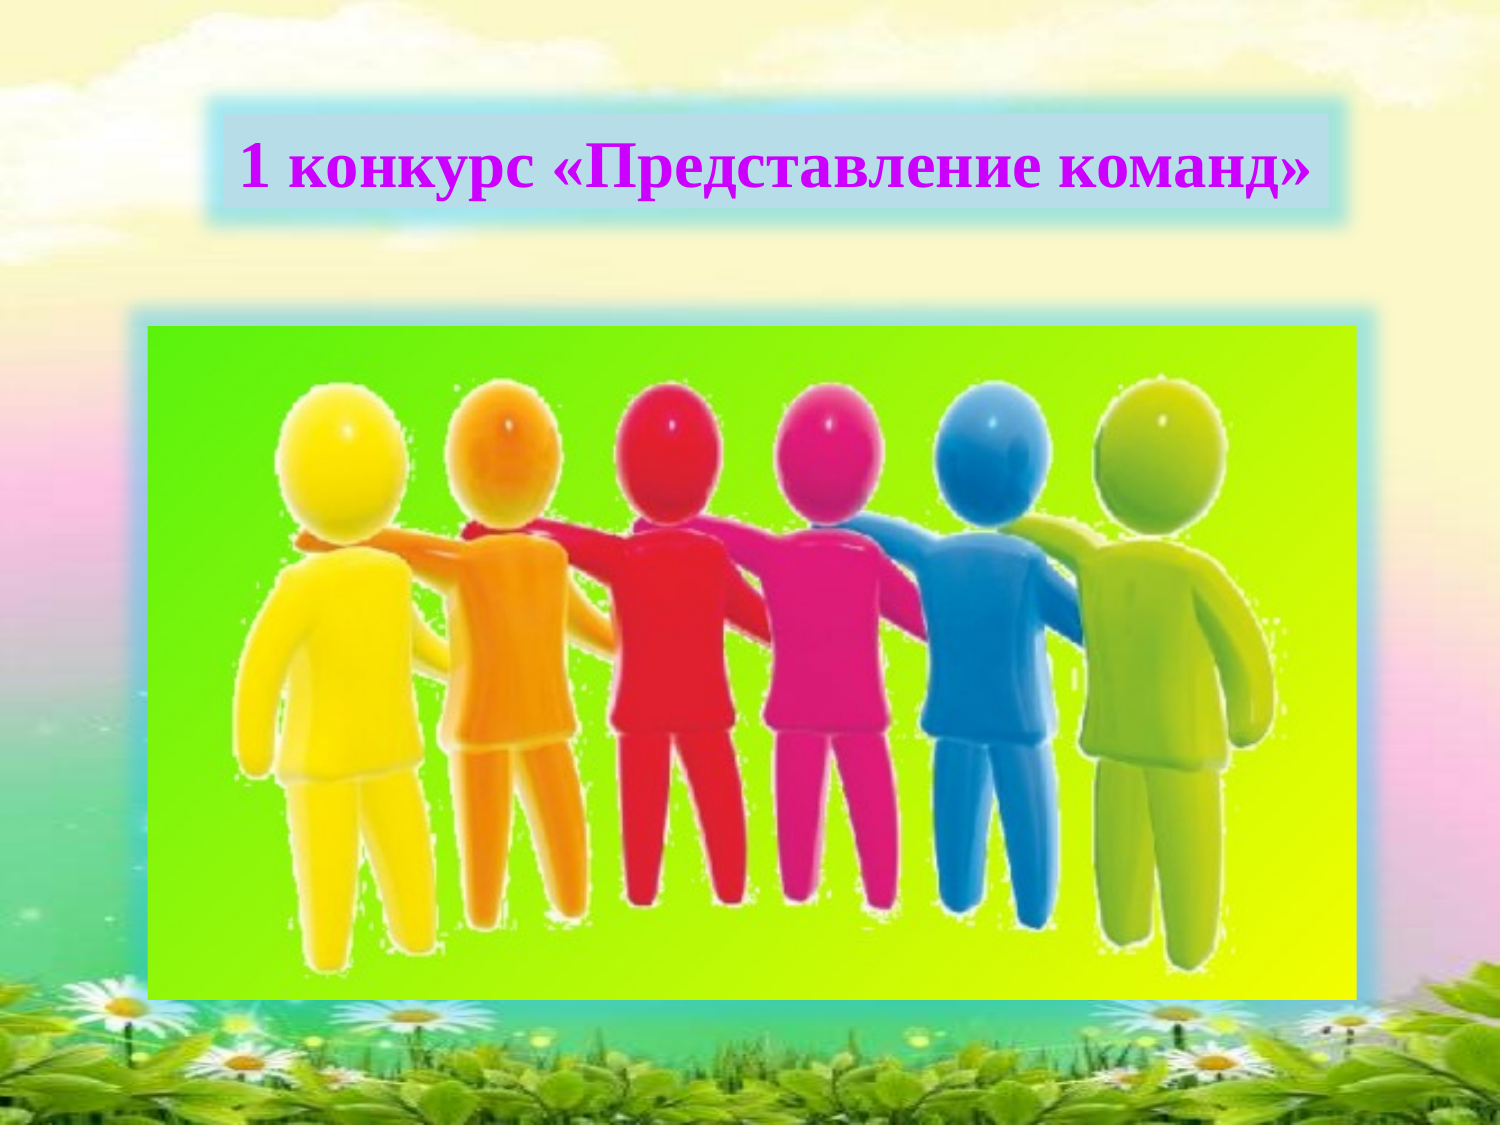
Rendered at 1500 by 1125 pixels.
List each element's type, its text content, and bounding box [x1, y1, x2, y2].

picture [0, 0, 1500, 1125]
text_box 1 конкурс «Представление команд» [223, 113, 1329, 209]
